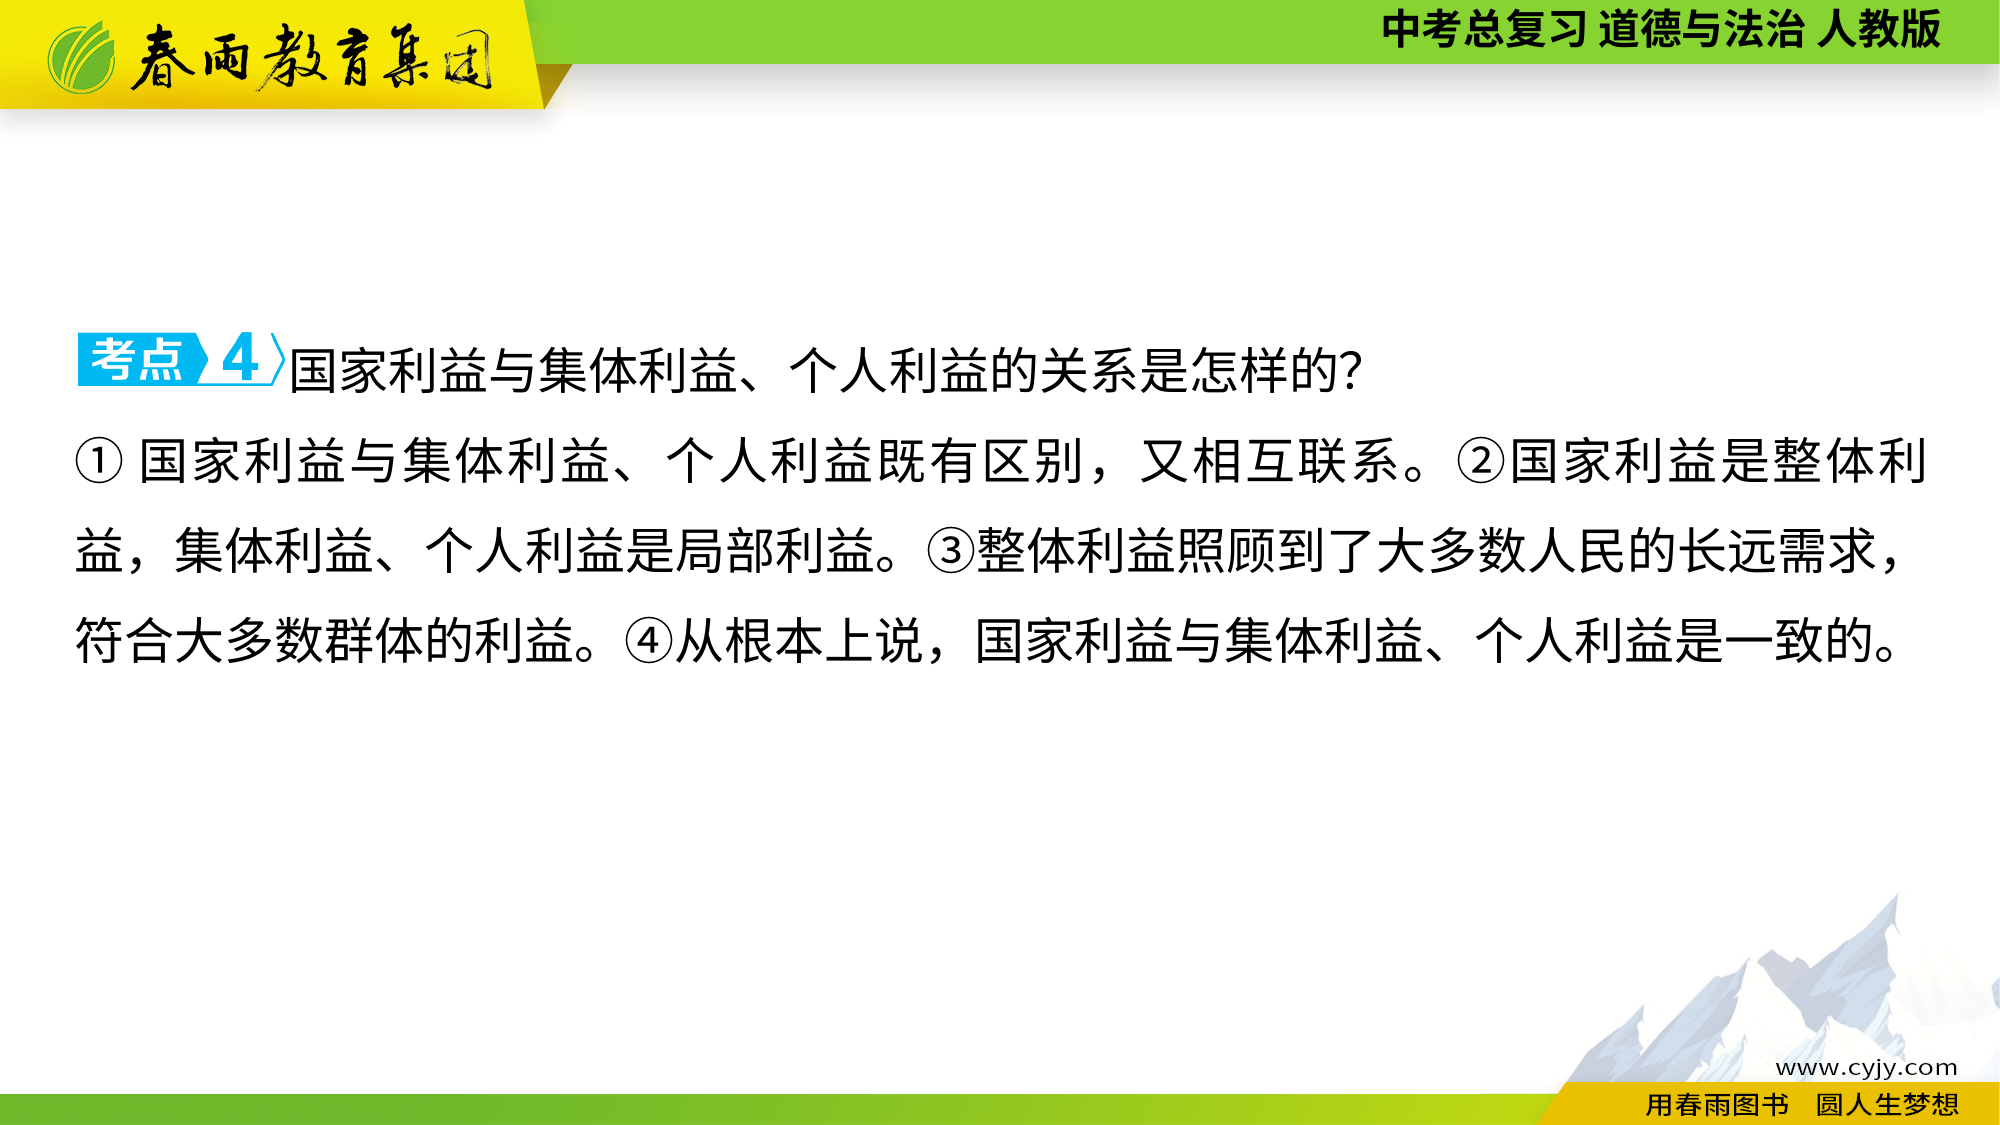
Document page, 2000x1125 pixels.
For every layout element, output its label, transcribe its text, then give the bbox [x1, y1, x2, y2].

picture [0, 0, 2000, 1125]
list 国家利益与集体利益、个人利益的关系是怎样的？ ①国家利益与集体利益、个人利益既有区别，又相互联系。②国家利益是整体利益，集体利益、个人利益是局部利益。③整体利益照顾到了大多数人民的长远需求，符合大多数群体的利益。④从根本上说，国家利益与集体利益、个人利益是一致的。 [59, 301, 1944, 669]
